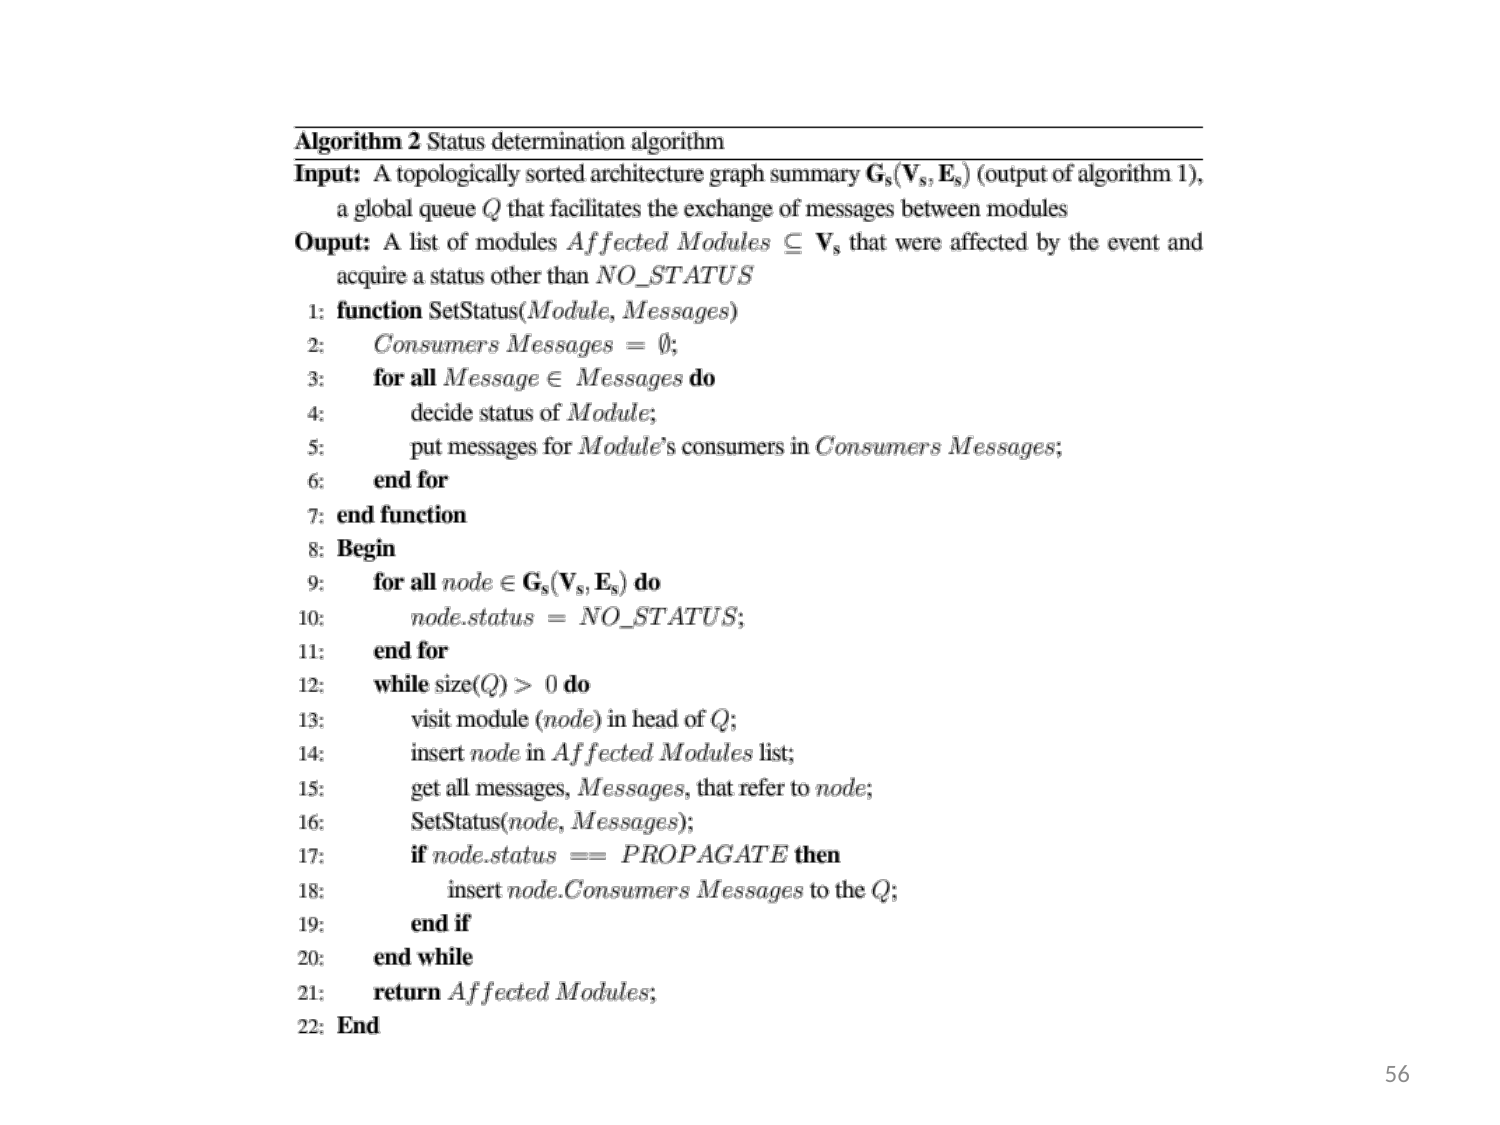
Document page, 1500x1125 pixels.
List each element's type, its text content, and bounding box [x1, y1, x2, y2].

text_box [75, 45, 1425, 233]
picture [287, 124, 1213, 1039]
slide_number 56 [1074, 1042, 1425, 1103]
